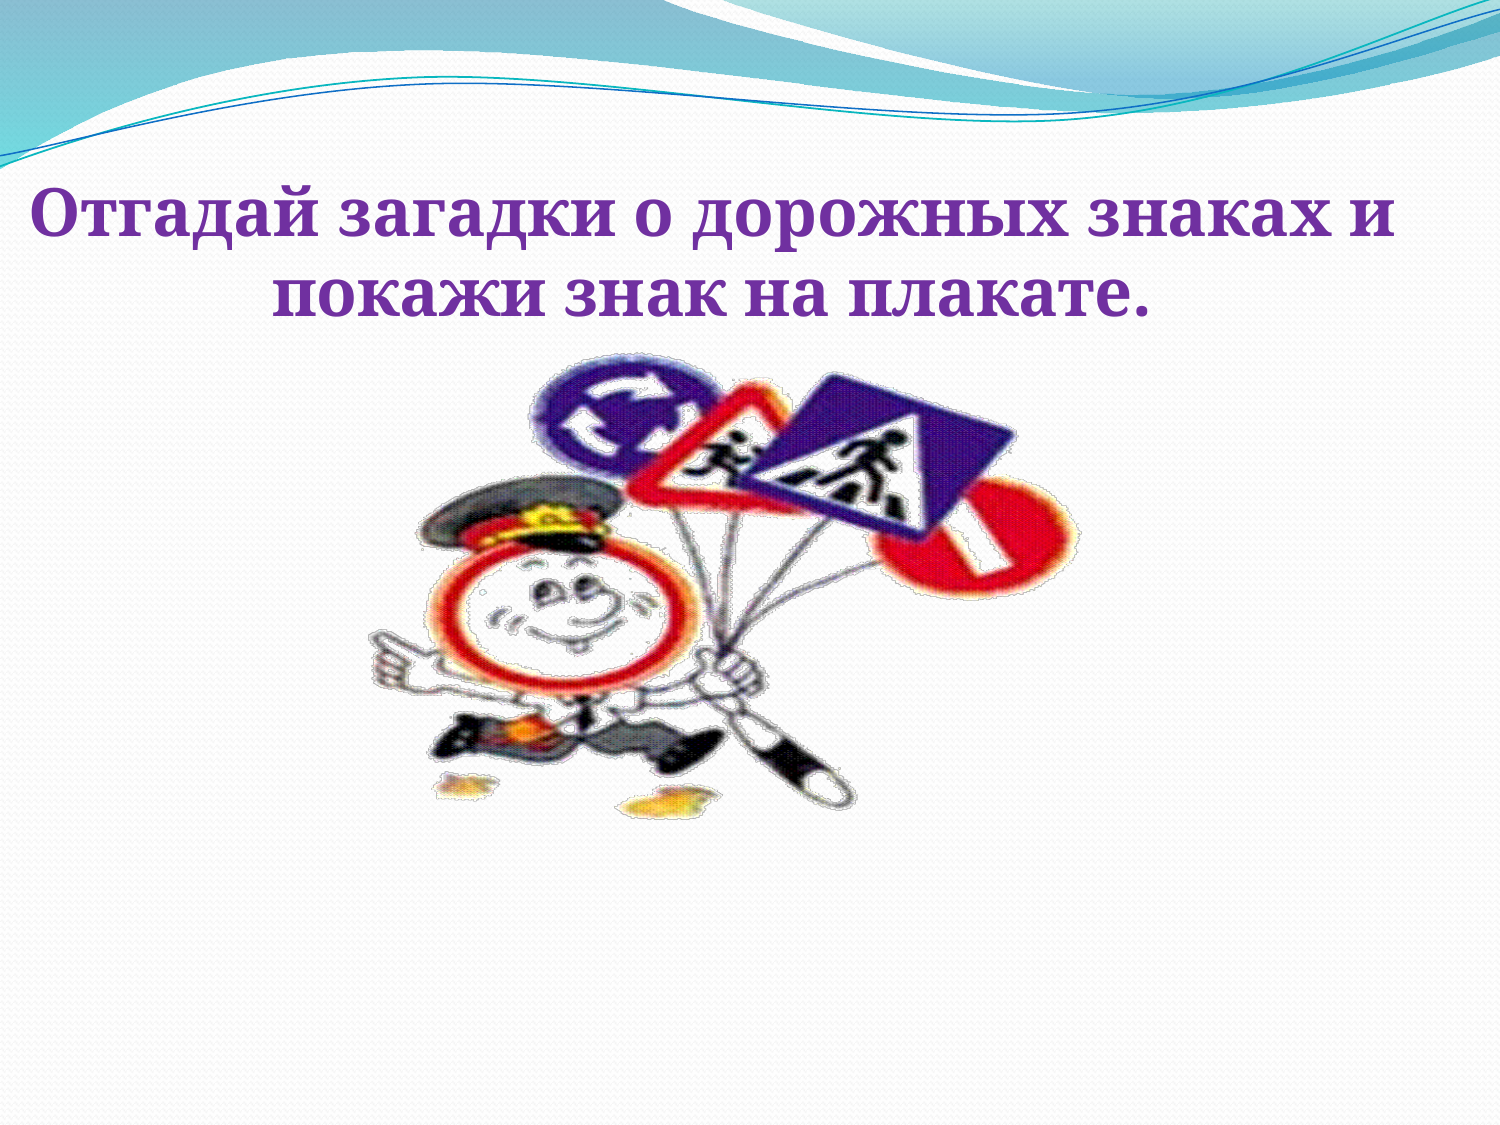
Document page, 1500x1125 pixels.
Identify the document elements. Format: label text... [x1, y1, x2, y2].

text_box Отгадай загадки о дорожных знаках и покажи знак на плакате. [0, 162, 1425, 338]
picture [324, 337, 1101, 838]
